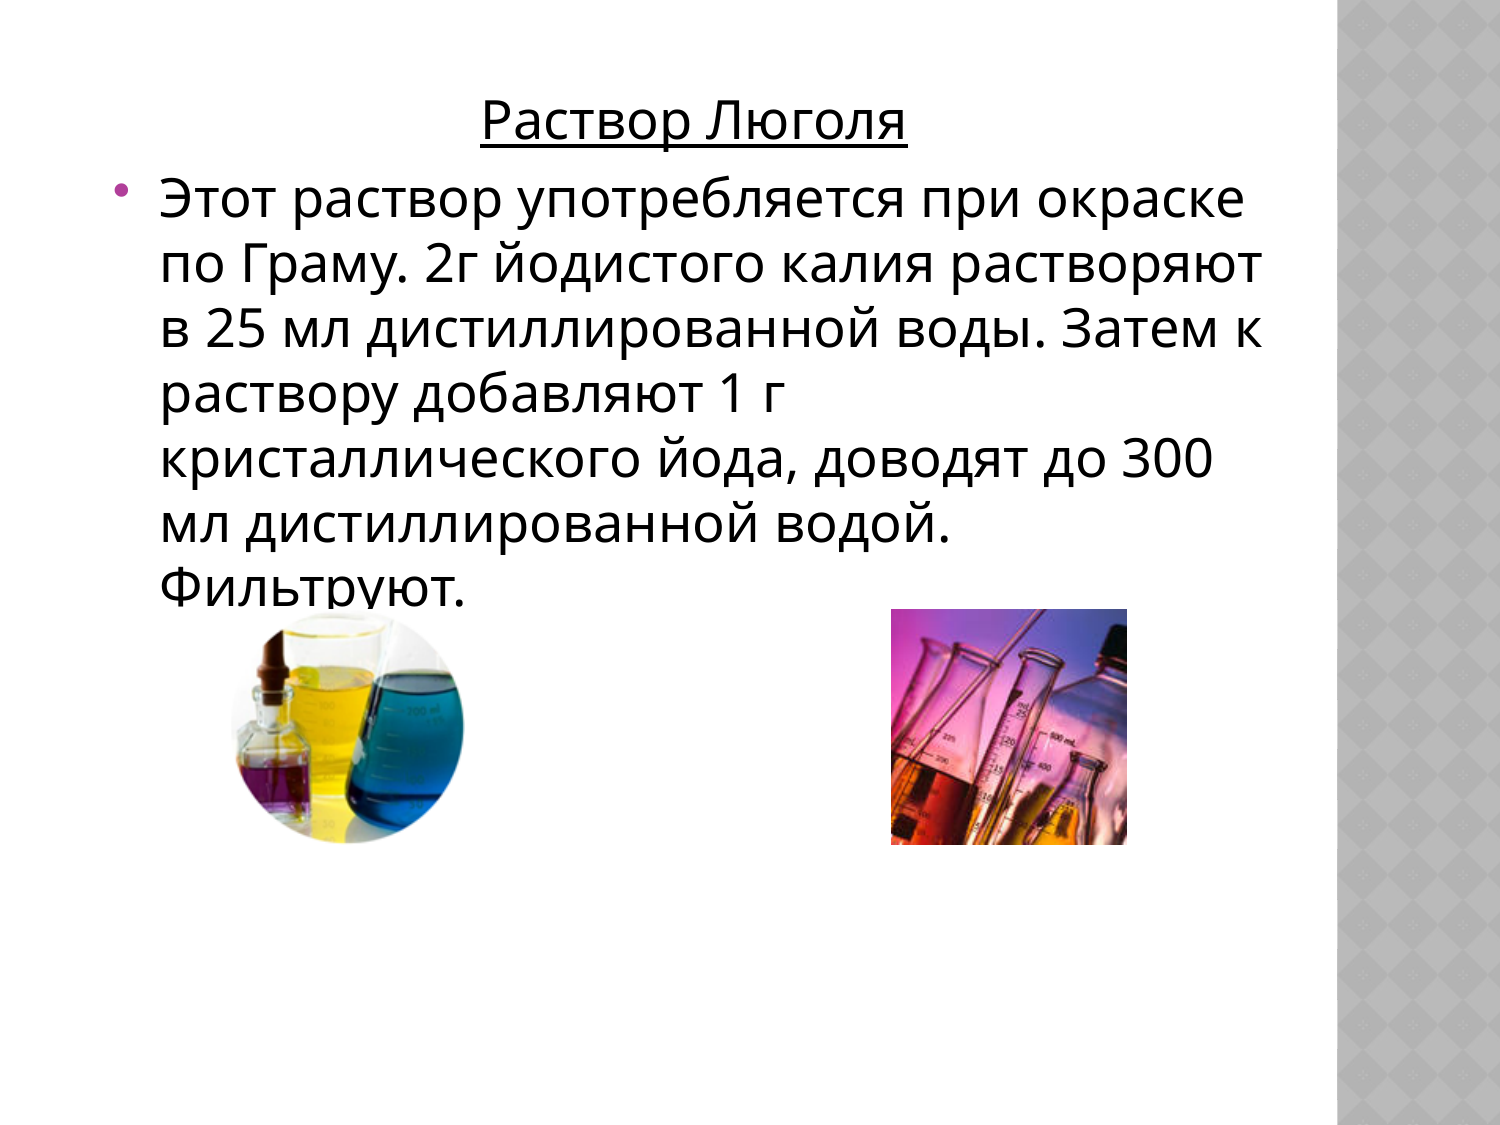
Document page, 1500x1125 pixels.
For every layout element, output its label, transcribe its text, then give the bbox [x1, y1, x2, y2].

picture [229, 609, 466, 845]
list Раствор Люголя Этот раствор употребляется при окраске по Граму. 2г йодистого калия растворяют в 25 мл дистиллированной воды. Затем к раствору добавляют 1 г кристаллического йода, доводят до 300 мл дистиллированной водой. Фильтруют. [100, 78, 1288, 874]
picture [891, 609, 1127, 845]
